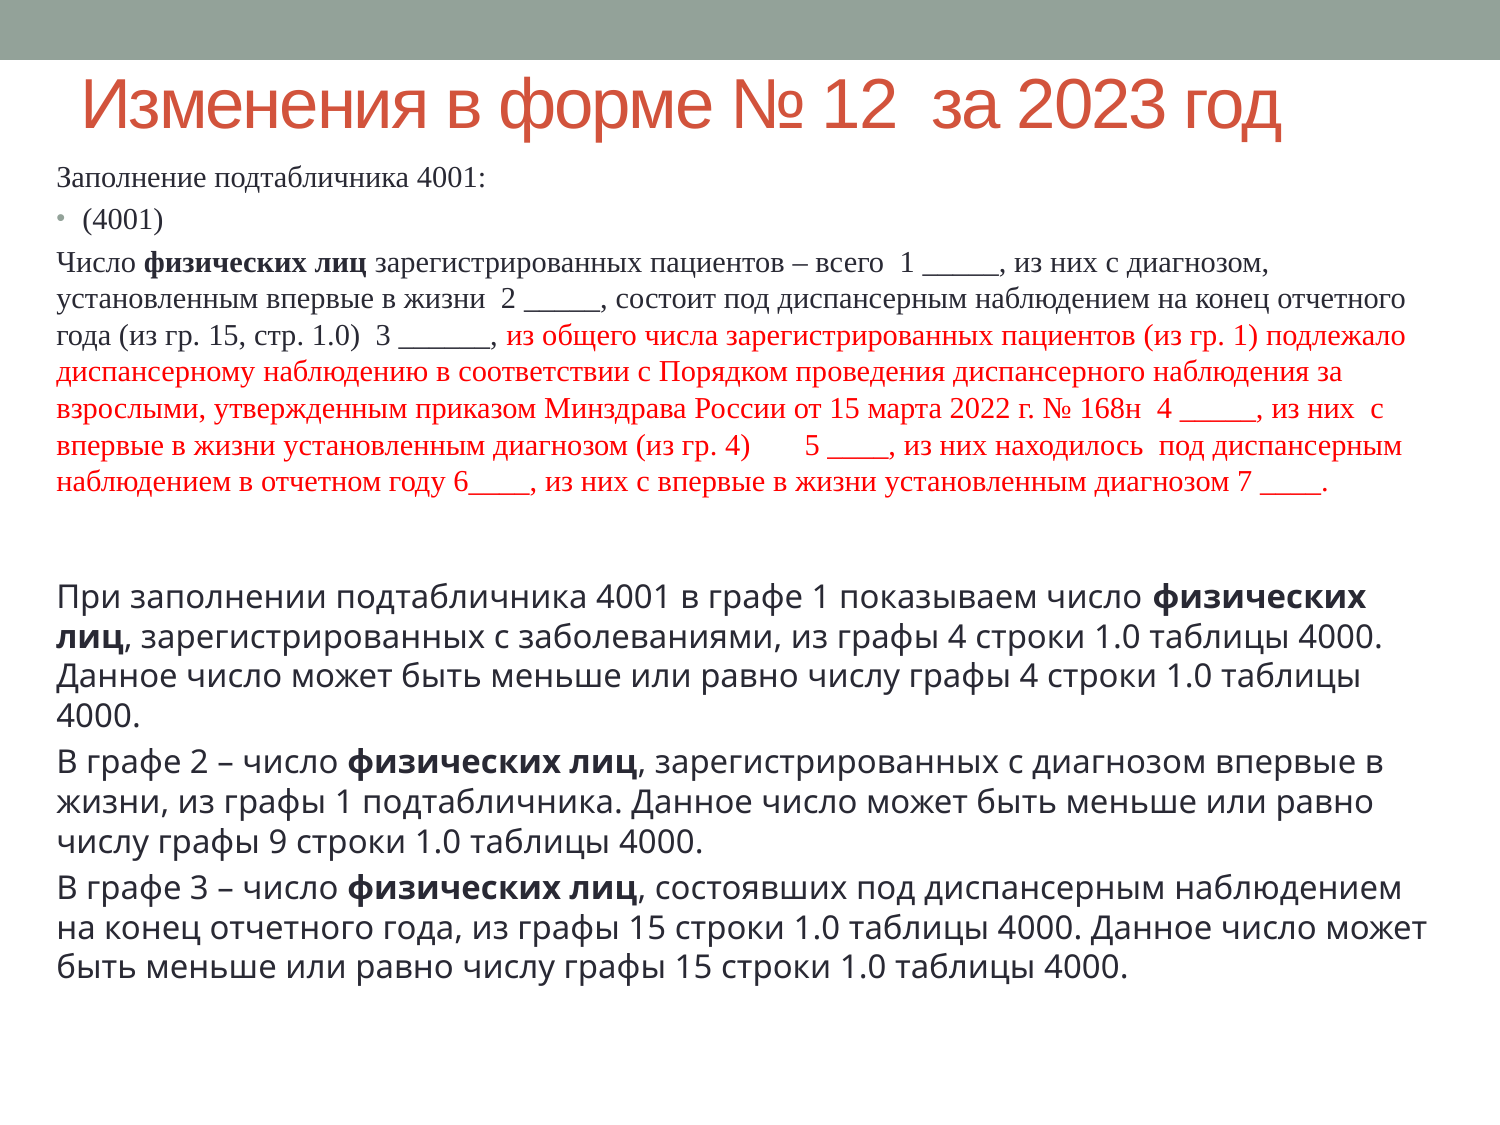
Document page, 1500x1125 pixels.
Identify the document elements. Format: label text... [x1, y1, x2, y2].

title Изменения в форме № 12 за 2023 год [64, 19, 1415, 149]
list Заполнение подтабличника 4001: (4001) Число физических лиц зарегистрированных пациентов – всего 1 _____, из них с диагнозом, установленным впервые в жизни 2 _____, состоит под диспансерным наблюдением на конец отчетного года (из гр. 15, стр. 1.0) 3 ______, из общего числа зарегистрированных пациентов (из гр. 1) подлежало диспансерному наблюдению в соответствии с Порядком проведения диспансерного наблюдения за взрослыми, утвержденным приказом Минздрава России от 15 марта 2022 г. № 168н 4 _____, из них с впервые в жизни установленным диагнозом (из гр. 4) 5 ____, из них находилось под диспансерным наблюдением в отчетном году 6____, из них с впервые в жизни установленным диагнозом 7 ____. При заполнении подтабличника 4001 в графе 1 показываем число физических лиц, зарегистрированных с заболеваниями, из графы 4 строки 1.0 таблицы 4000. Данное число может быть меньше или равно числу графы 4 строки 1.0 таблицы 4000. В графе 2 – число физических лиц, зарегистрированных с диагнозом впервые в жизни, из графы 1 подтабличника. Данное число может быть меньше или равно числу графы 9 строки 1.0 таблицы 4000. В графе 3 – число физических лиц, состоявших под диспансерным наблюдением на конец отчетного года, из графы 15 строки 1.0 таблицы 4000. Данное число может быть меньше или равно числу графы 15 строки 1.0 таблицы 4000. [41, 149, 1459, 1059]
